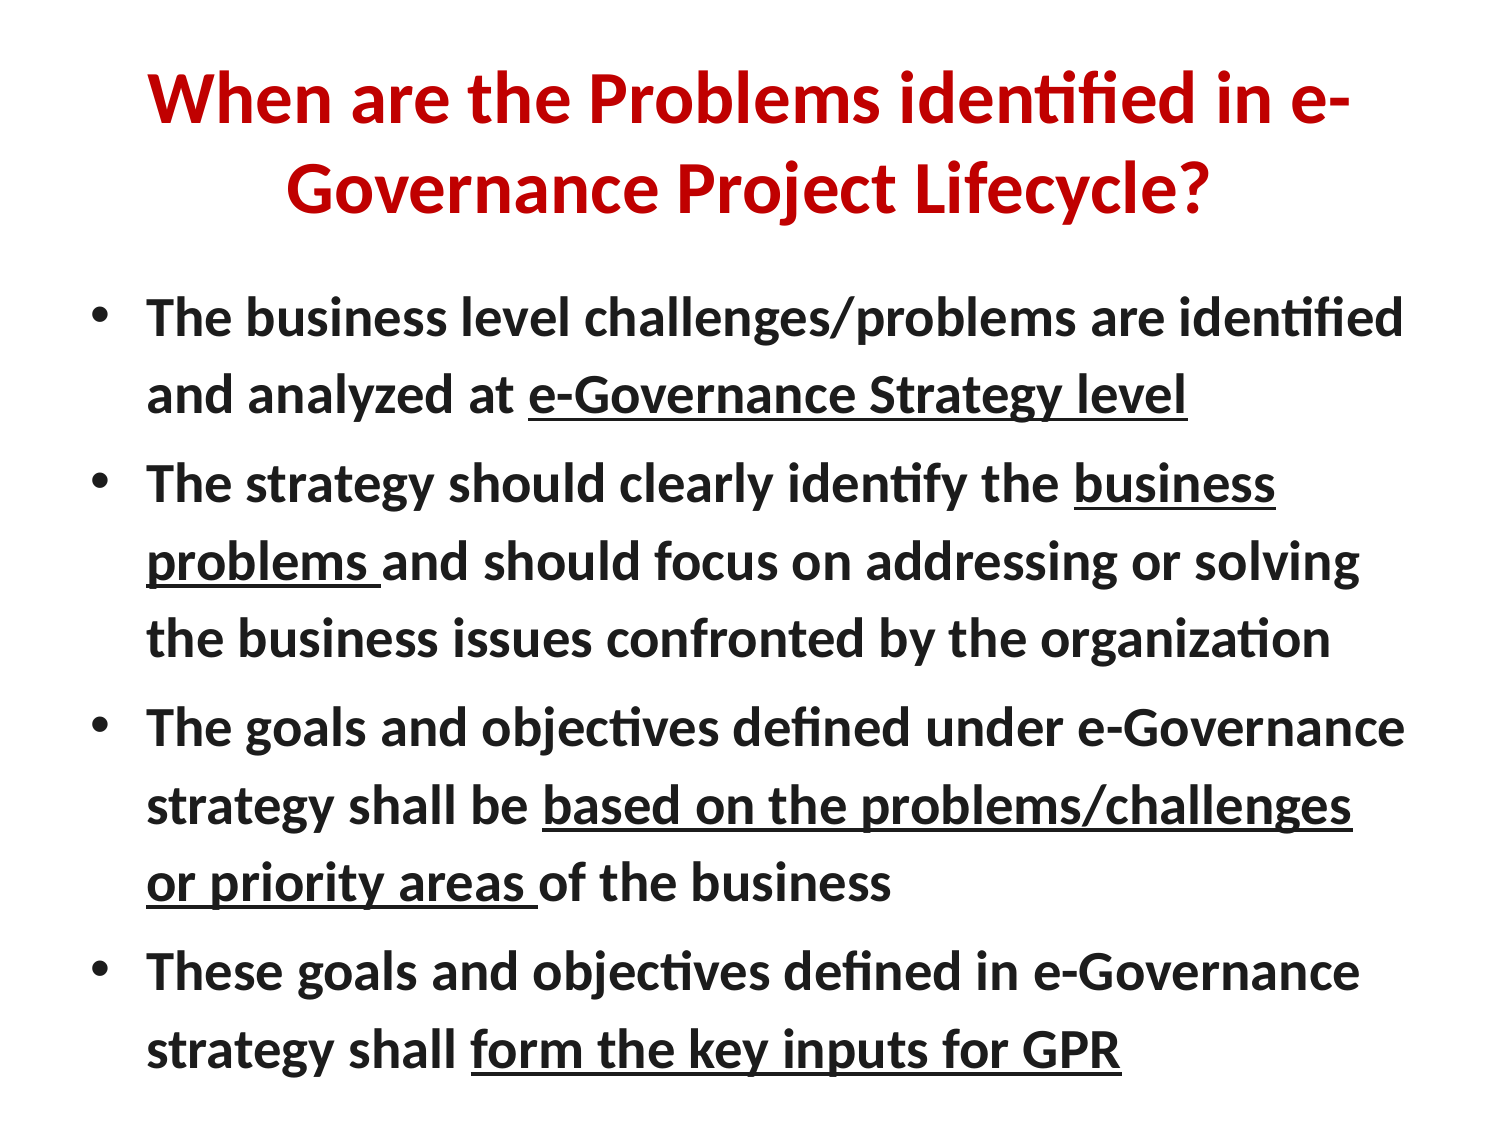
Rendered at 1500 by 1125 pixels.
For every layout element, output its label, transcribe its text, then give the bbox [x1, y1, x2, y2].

title When are the Problems identified in e-Governance Project Lifecycle? [75, 45, 1425, 233]
list The business level challenges/problems are identified and analyzed at e-Governance Strategy level The strategy should clearly identify the business problems and should focus on addressing or solving the business issues confronted by the organization The goals and objectives defined under e-Governance strategy shall be based on the problems/challenges or priority areas of the business These goals and objectives defined in e-Governance strategy shall form the key inputs for GPR [75, 262, 1425, 1125]
